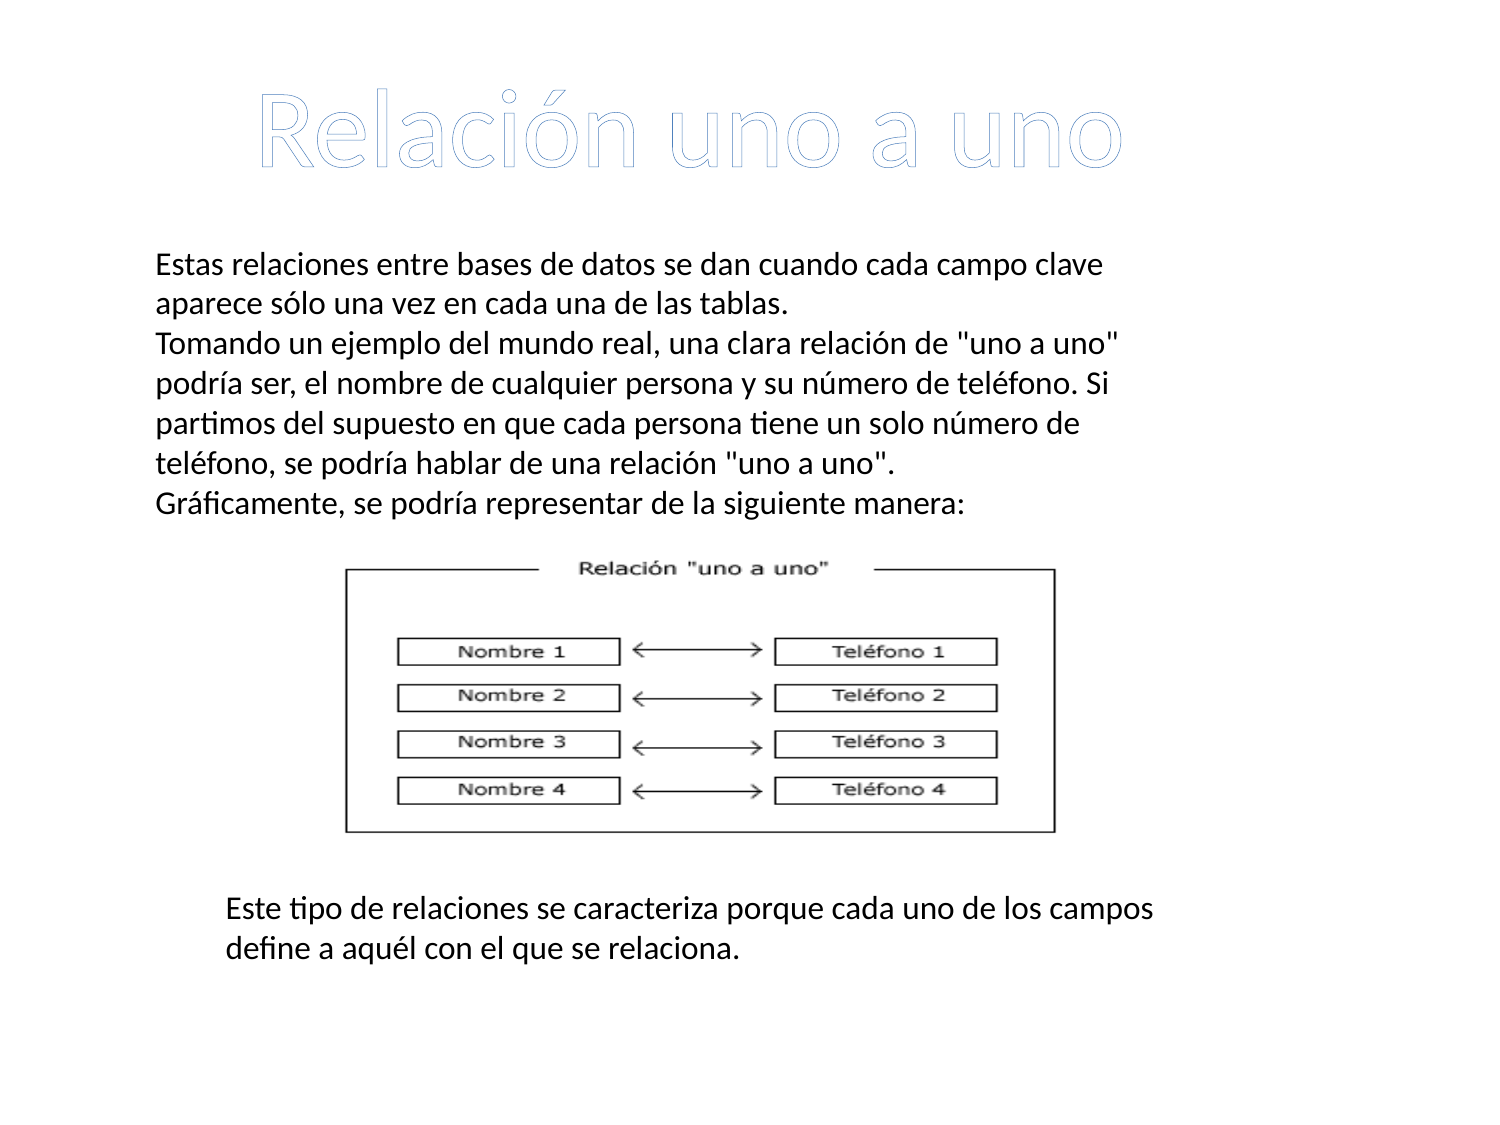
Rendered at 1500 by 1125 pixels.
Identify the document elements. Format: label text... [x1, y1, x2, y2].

text_box Estas relaciones entre bases de datos se dan cuando cada campo clave aparece sólo una vez en cada una de las tablas. Tomando un ejemplo del mundo real, una clara relación de "uno a uno" podría ser, el nombre de cualquier persona y su número de teléfono. Si partimos del supuesto en que cada persona tiene un solo número de teléfono, se podría hablar de una relación "uno a uno". Gráficamente, se podría representar de la siguiente manera: [140, 234, 1219, 574]
text_box Relación uno a uno [239, 46, 1141, 197]
picture [304, 527, 1102, 878]
text_box Este tipo de relaciones se caracteriza porque cada uno de los campos define a aquél con el que se relaciona. [210, 878, 1254, 974]
